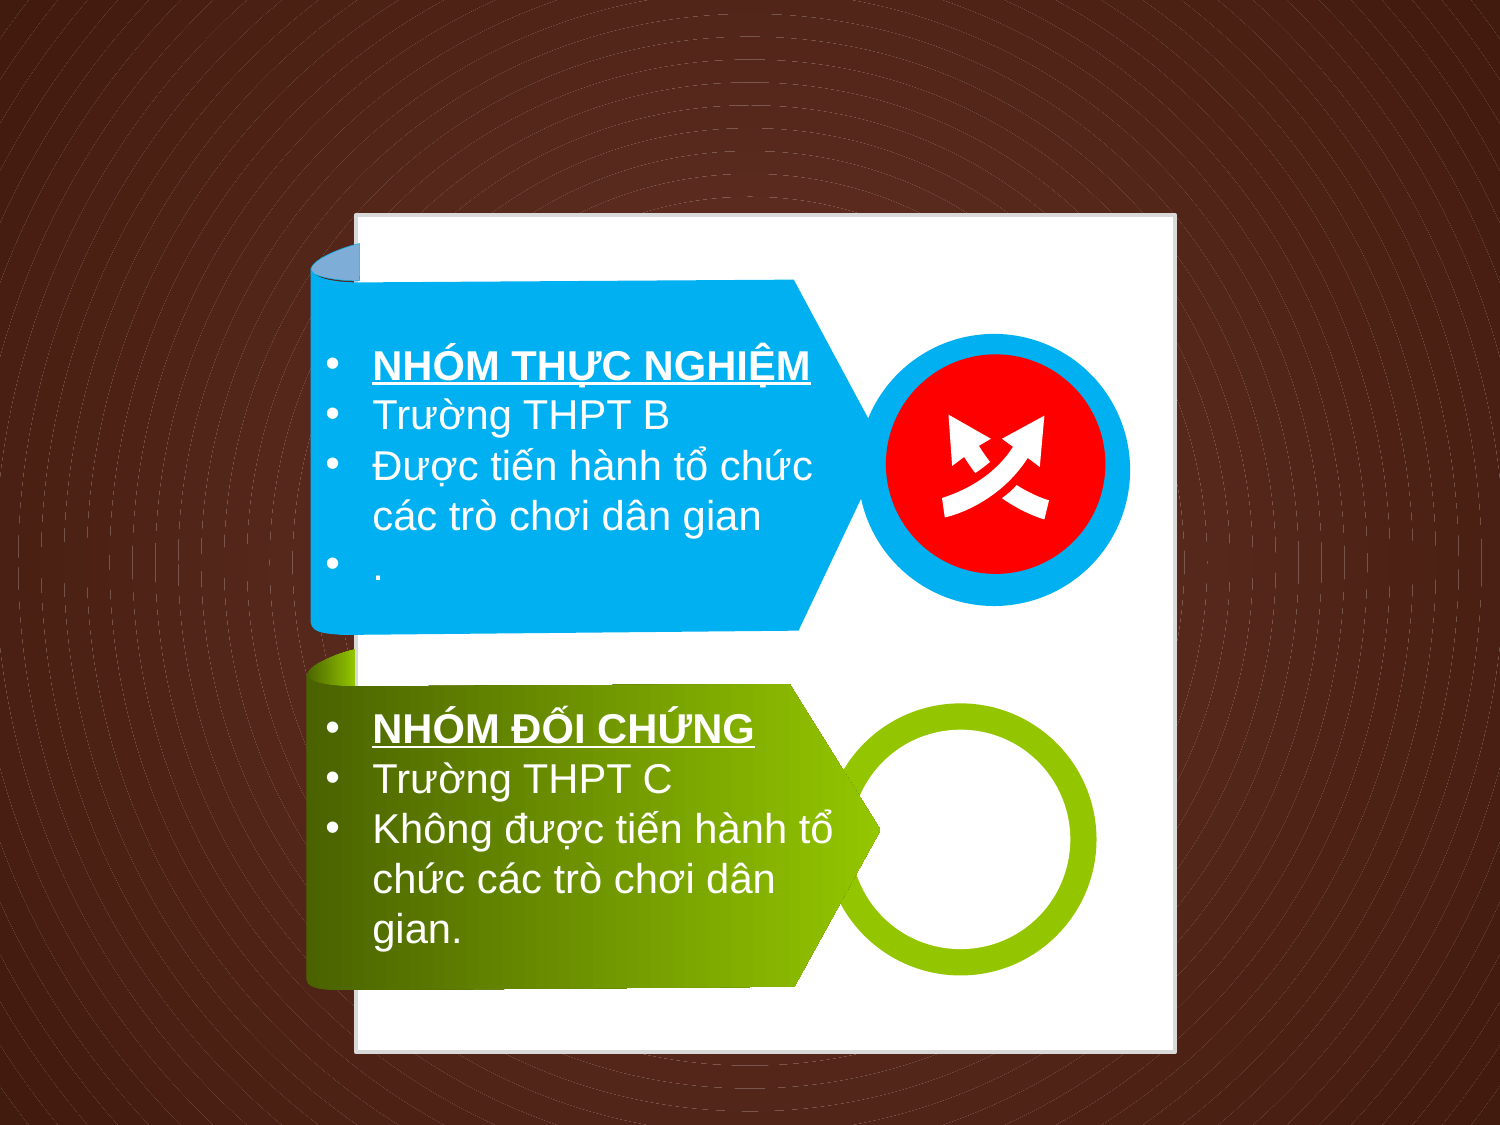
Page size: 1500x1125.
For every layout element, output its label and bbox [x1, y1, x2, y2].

text_box [354, 213, 1177, 1054]
text_box [306, 649, 1097, 991]
text_box [310, 243, 1131, 636]
